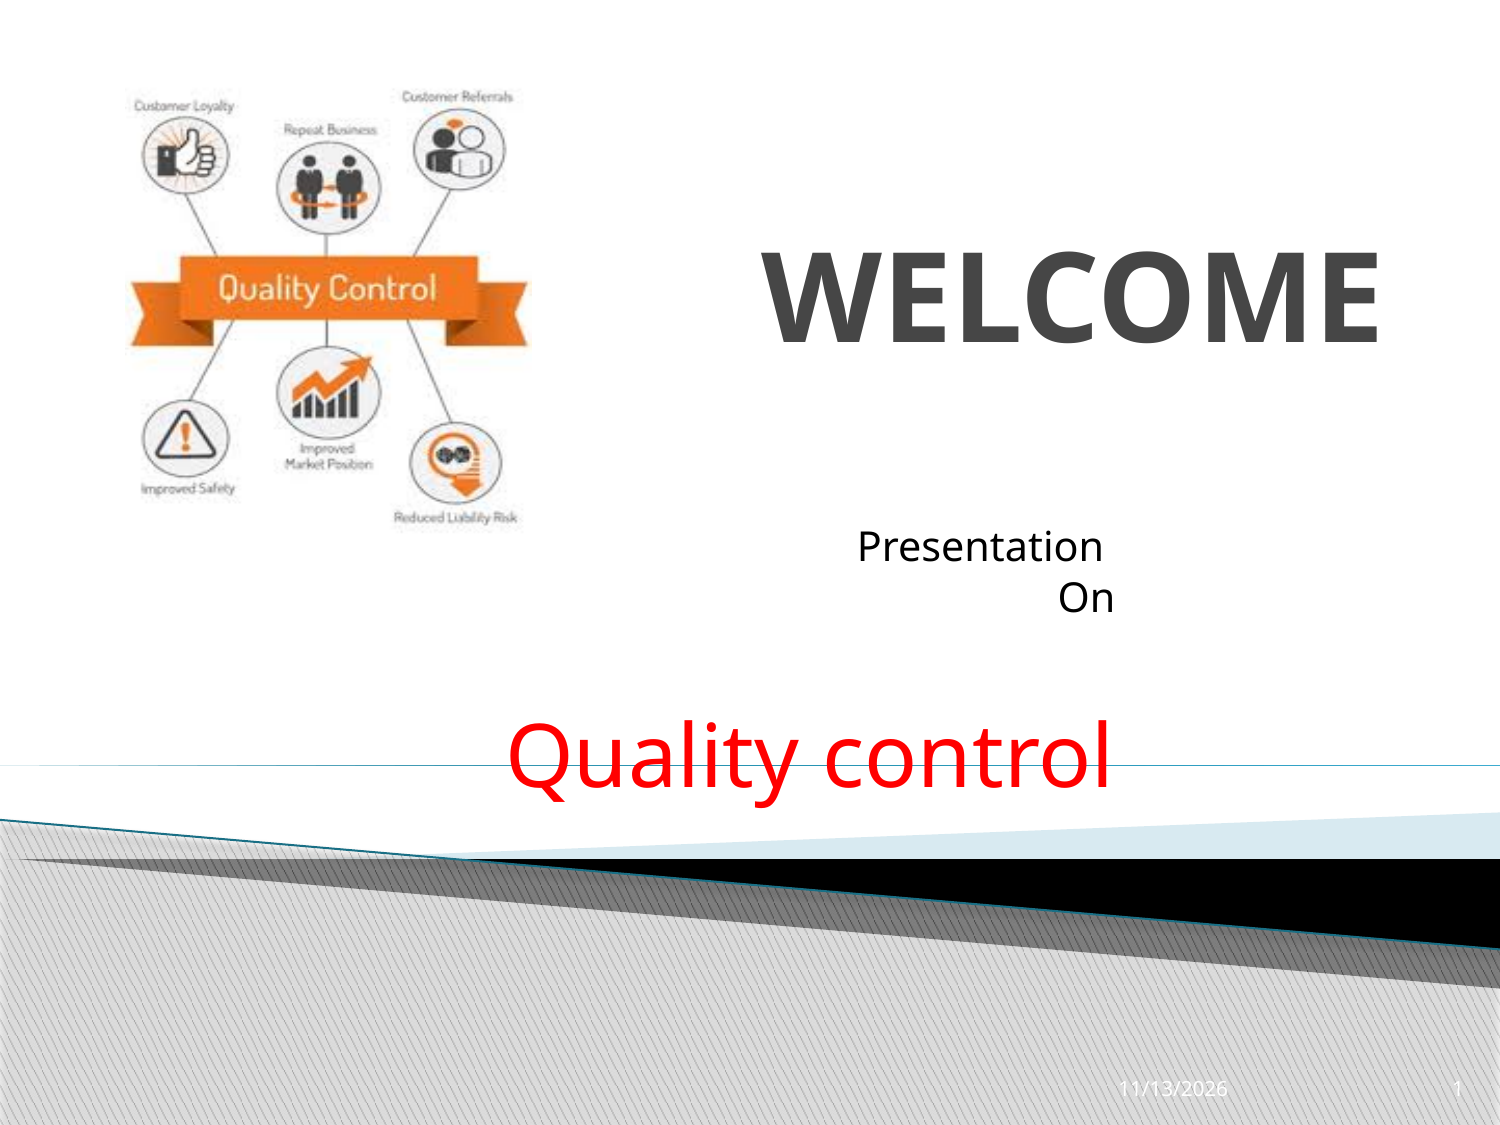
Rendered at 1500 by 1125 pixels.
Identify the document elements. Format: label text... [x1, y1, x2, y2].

subtitle Presentation On Quality control [75, 512, 1125, 825]
title WELCOME [537, 87, 1400, 375]
picture [124, 74, 532, 551]
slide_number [1103, 1051, 1418, 1112]
slide_number 1 [1418, 1051, 1479, 1112]
picture [5, 859, 1500, 989]
